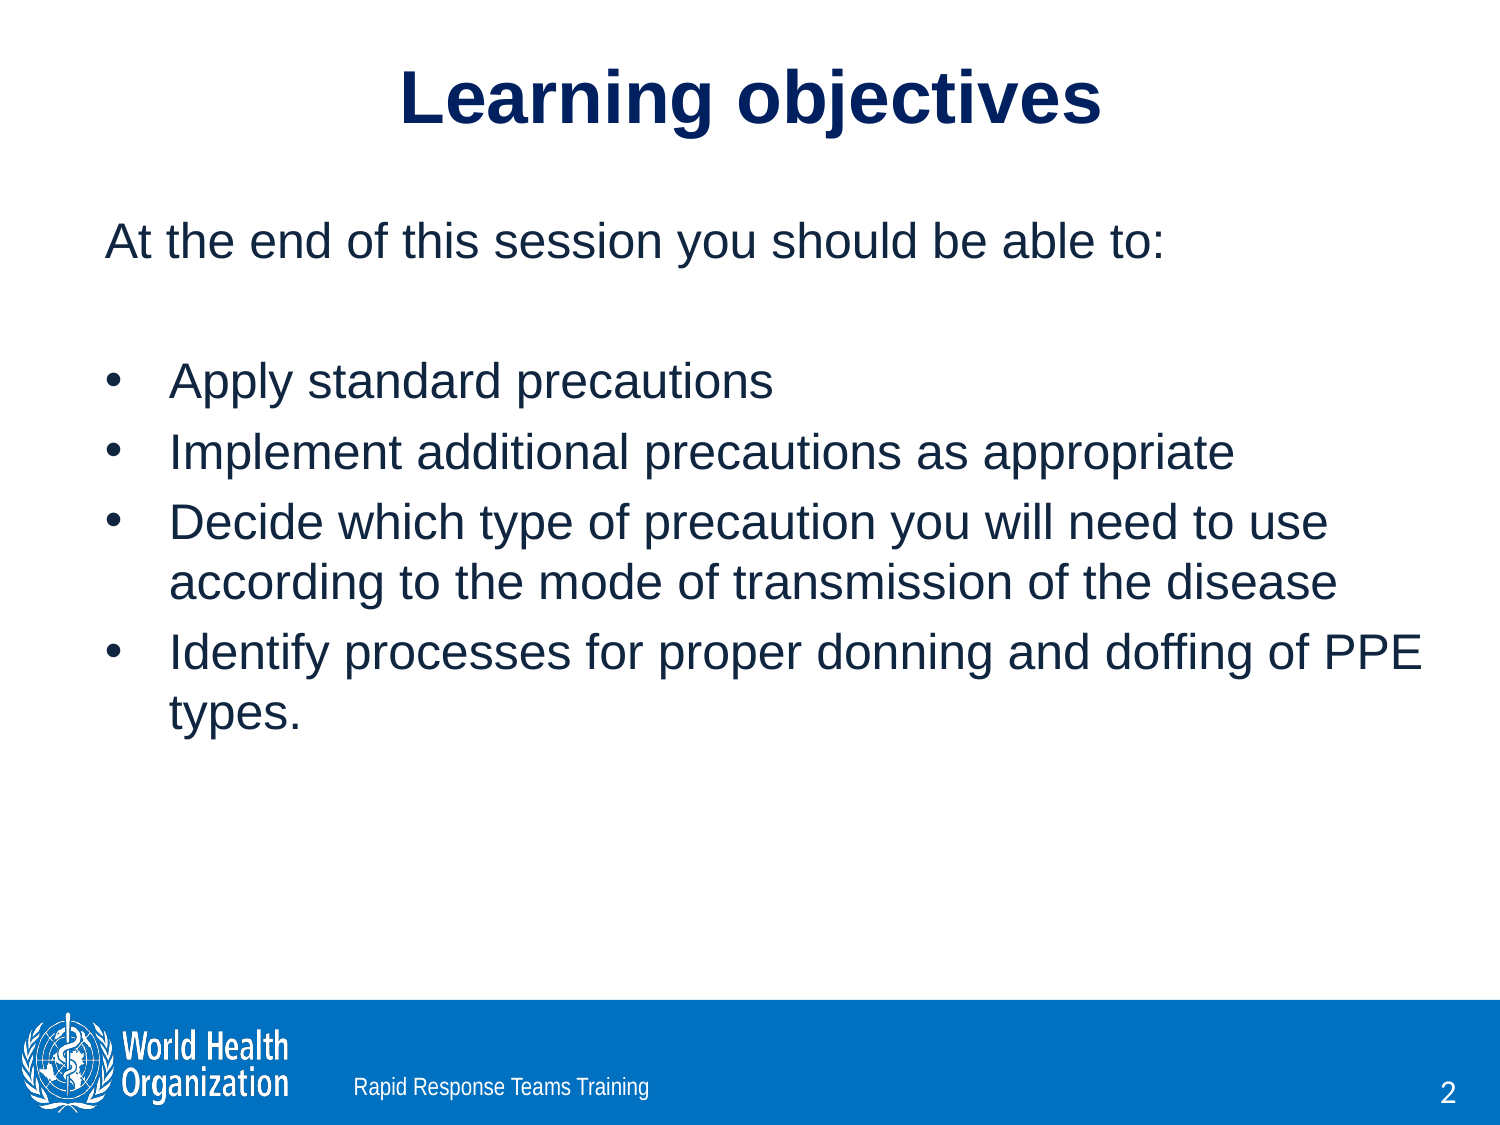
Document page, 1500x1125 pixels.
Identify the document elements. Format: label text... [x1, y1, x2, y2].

list At the end of this session you should be able to: Apply standard precautions Implement additional precautions as appropriate Decide which type of precaution you will need to use according to the mode of transmission of the disease Identify processes for proper donning and doffing of PPE types. [104, 208, 1500, 957]
picture [21, 1012, 288, 1113]
title Learning objectives [76, 0, 1427, 188]
